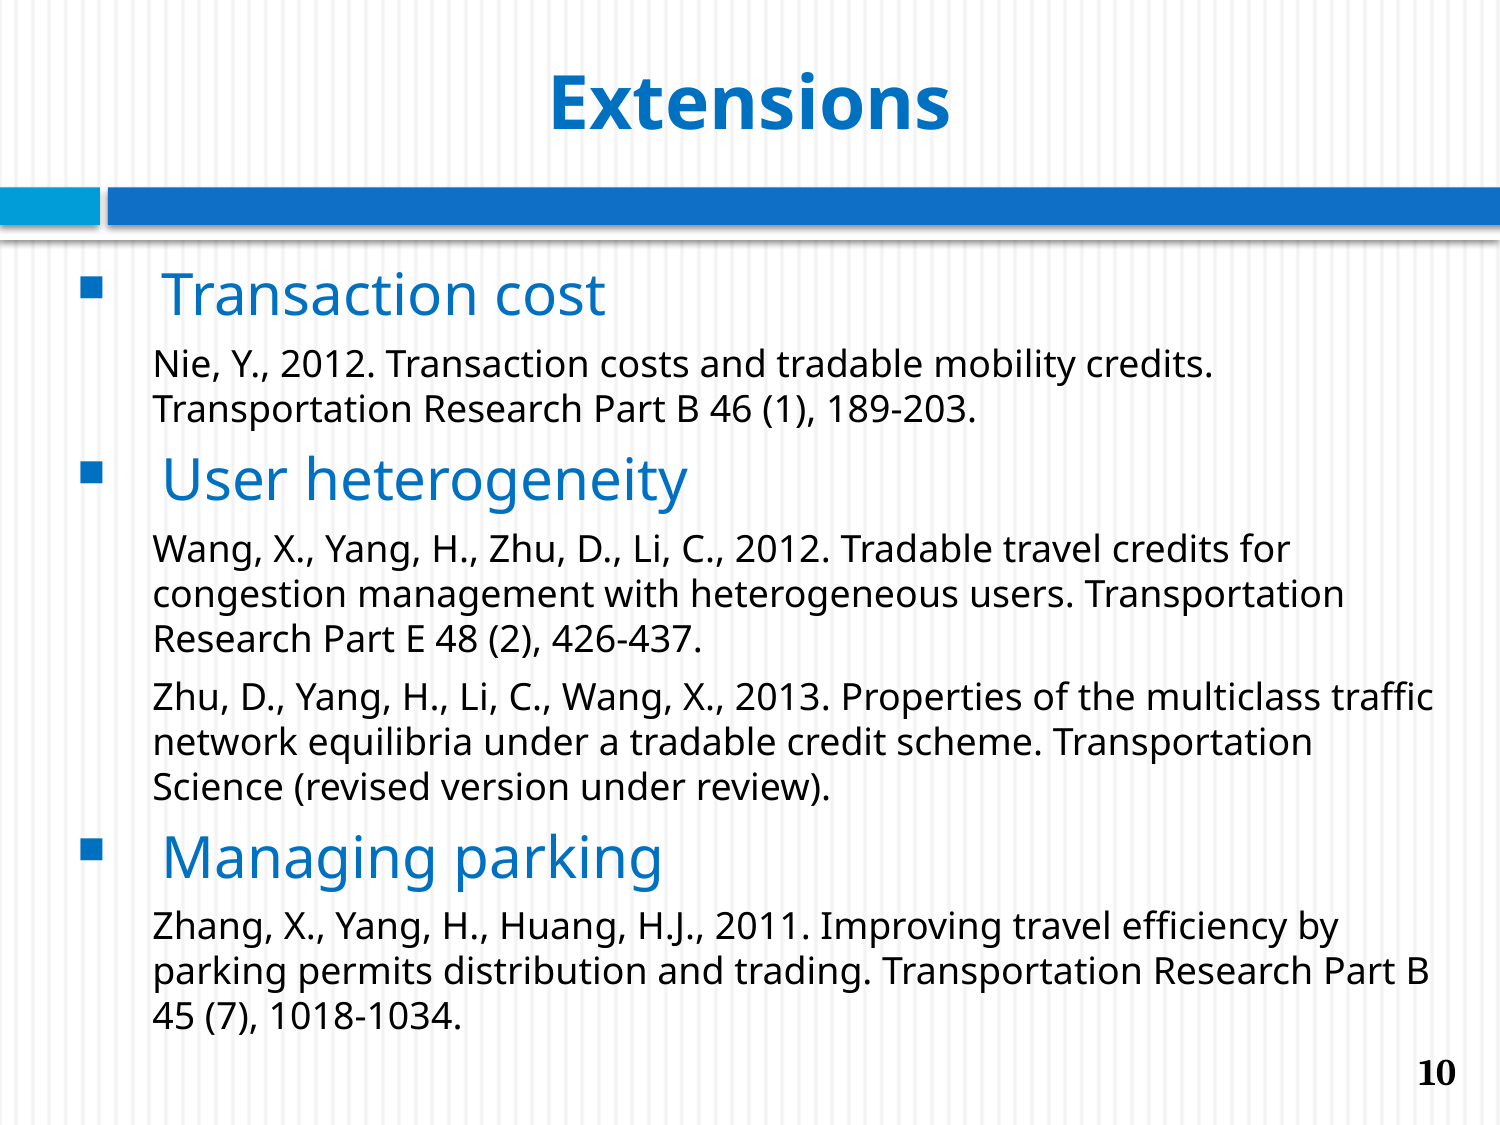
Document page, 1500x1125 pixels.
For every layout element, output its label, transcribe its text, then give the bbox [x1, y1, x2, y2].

text_box Transaction cost Nie, Y., 2012. Transaction costs and tradable mobility credits. Transportation Research Part B 46 (1), 189-203. User heterogeneity Wang, X., Yang, H., Zhu, D., Li, C., 2012. Tradable travel credits for congestion management with heterogeneous users. Transportation Research Part E 48 (2), 426-437. Zhu, D., Yang, H., Li, C., Wang, X., 2013. Properties of the multiclass traffic network equilibria under a tradable credit scheme. Transportation Science (revised version under review). Managing parking Zhang, X., Yang, H., Huang, H.J., 2011. Improving travel efficiency by parking permits distribution and trading. Transportation Research Part B 45 (7), 1018-1034. [62, 249, 1453, 1045]
title Extensions [0, 48, 1500, 152]
slide_number 10 [1387, 1050, 1488, 1091]
